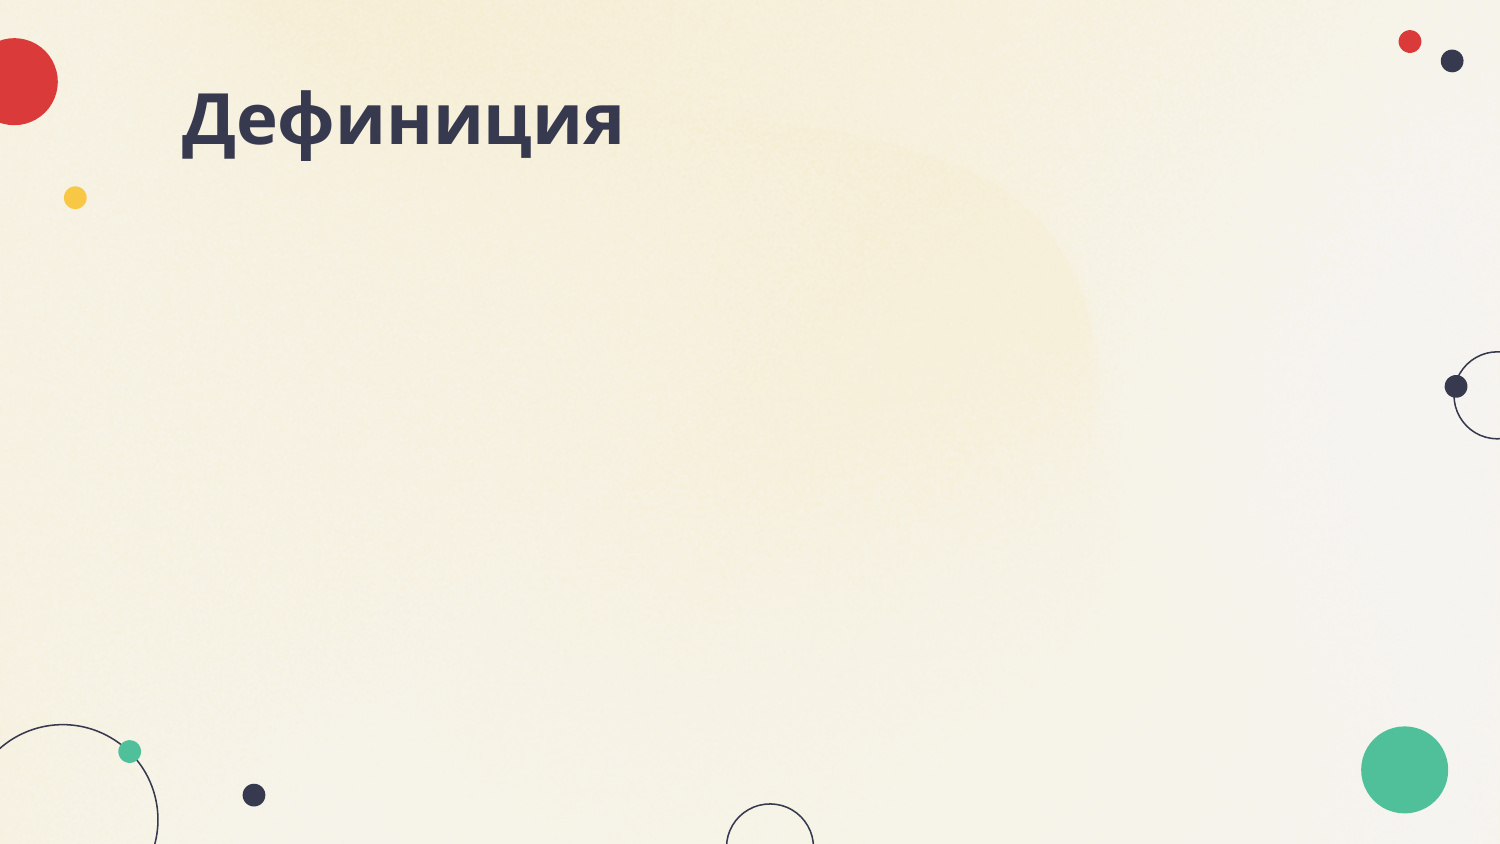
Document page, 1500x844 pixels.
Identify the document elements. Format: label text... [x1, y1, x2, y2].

text_box [1398, 30, 1422, 45]
text_box [0, 0, 1500, 844]
text_box [63, 186, 87, 210]
text_box [118, 740, 142, 763]
subtitle Дефиниция [167, 45, 1444, 118]
text_box [1454, 351, 1500, 439]
text_box [1444, 375, 1468, 398]
